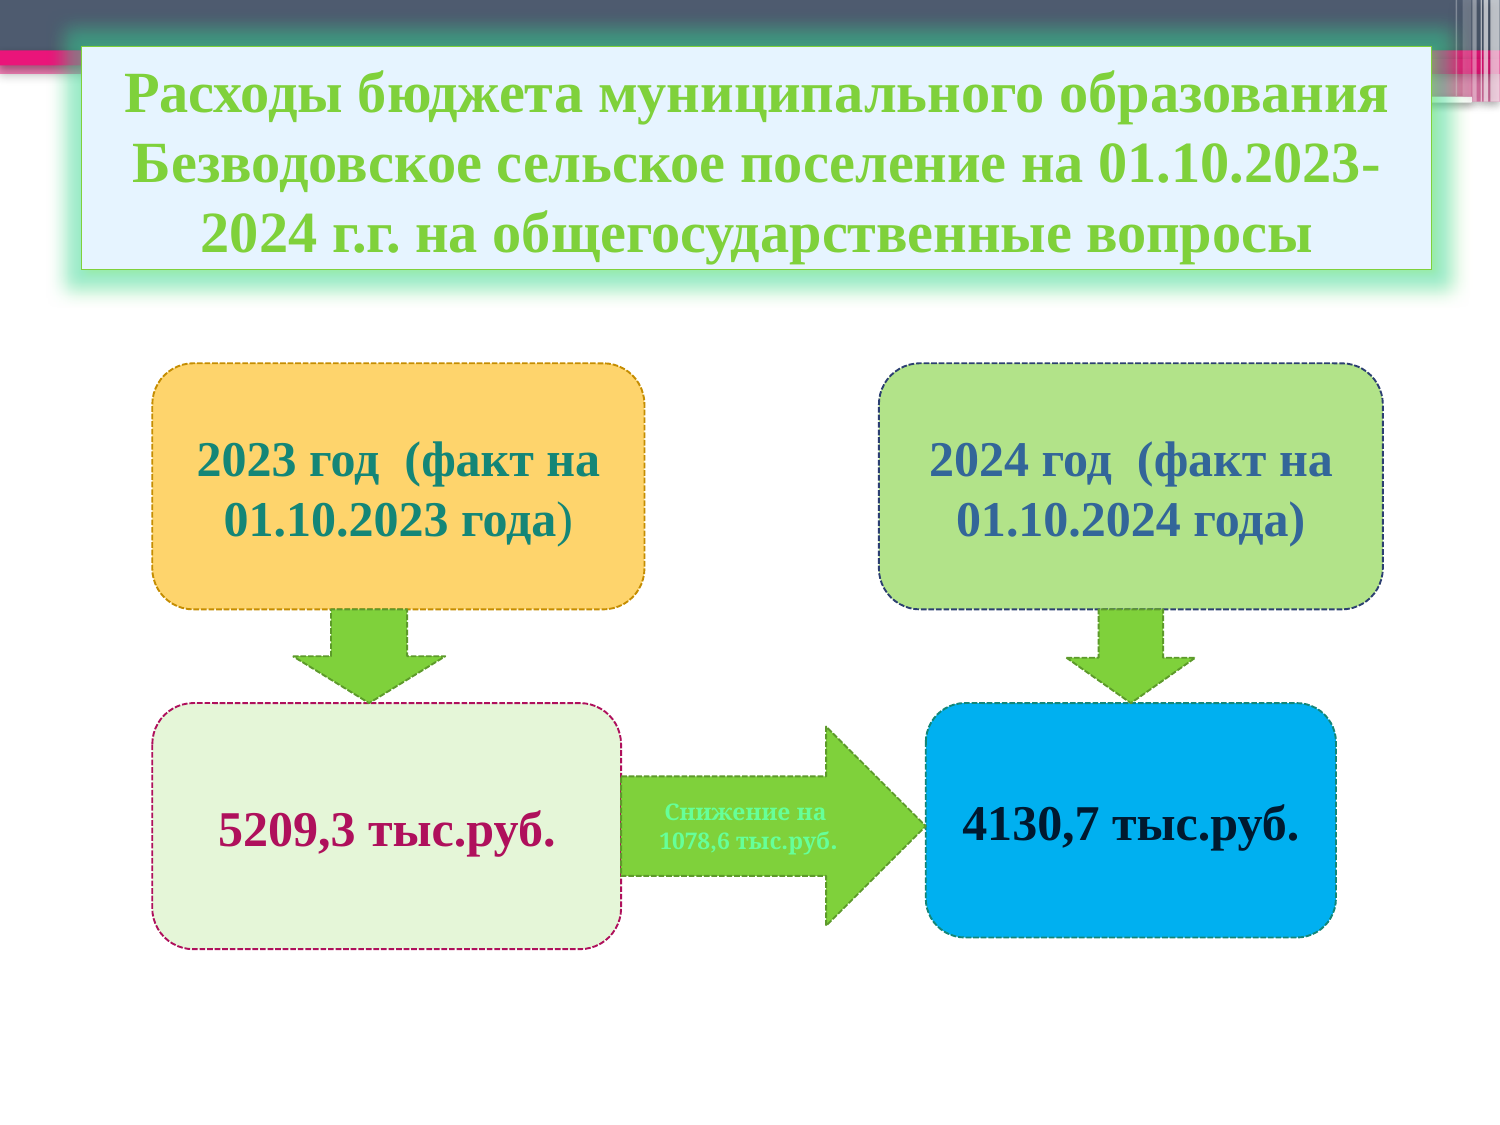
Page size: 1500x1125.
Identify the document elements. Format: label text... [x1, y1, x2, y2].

text_box Снижение на 1078,6 тыс.руб. [620, 725, 927, 926]
text_box 5209,3 тыс.руб. [151, 702, 623, 951]
text_box [292, 608, 447, 704]
text_box [1065, 608, 1196, 704]
text_box Расходы бюджета муниципального образования Безводовское сельское поселение на 01.10.2023-2024 г.г. на общегосударственные вопросы [81, 46, 1432, 270]
text_box 2024 год (факт на 01.10.2024 года) [877, 362, 1384, 611]
text_box 2023 год (факт на 01.10.2023 года) [151, 362, 646, 611]
text_box 4130,7 тыс.руб. [924, 702, 1337, 939]
